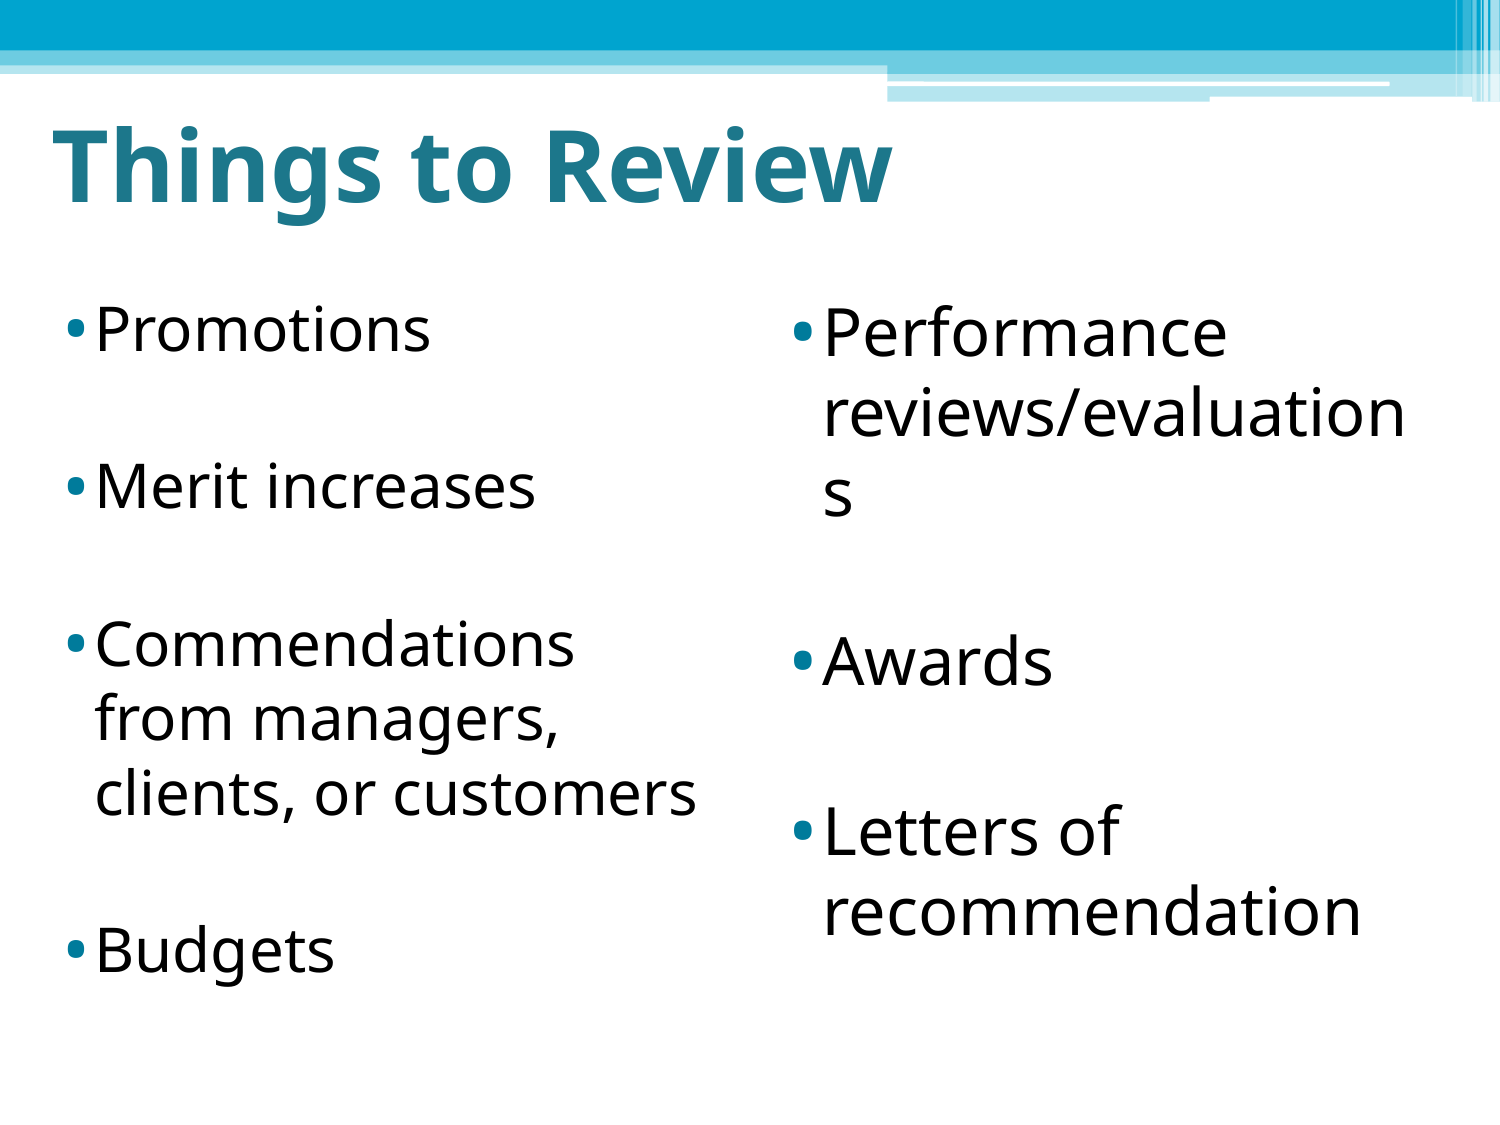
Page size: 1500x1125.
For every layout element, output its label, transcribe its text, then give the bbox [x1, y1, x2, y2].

list Performance reviews/evaluations Awards Letters of recommendation [762, 281, 1450, 1005]
title Things to Review [36, 87, 1387, 238]
list Promotions Merit increases Commendations from managers, clients, or customers Budgets [37, 281, 738, 1005]
